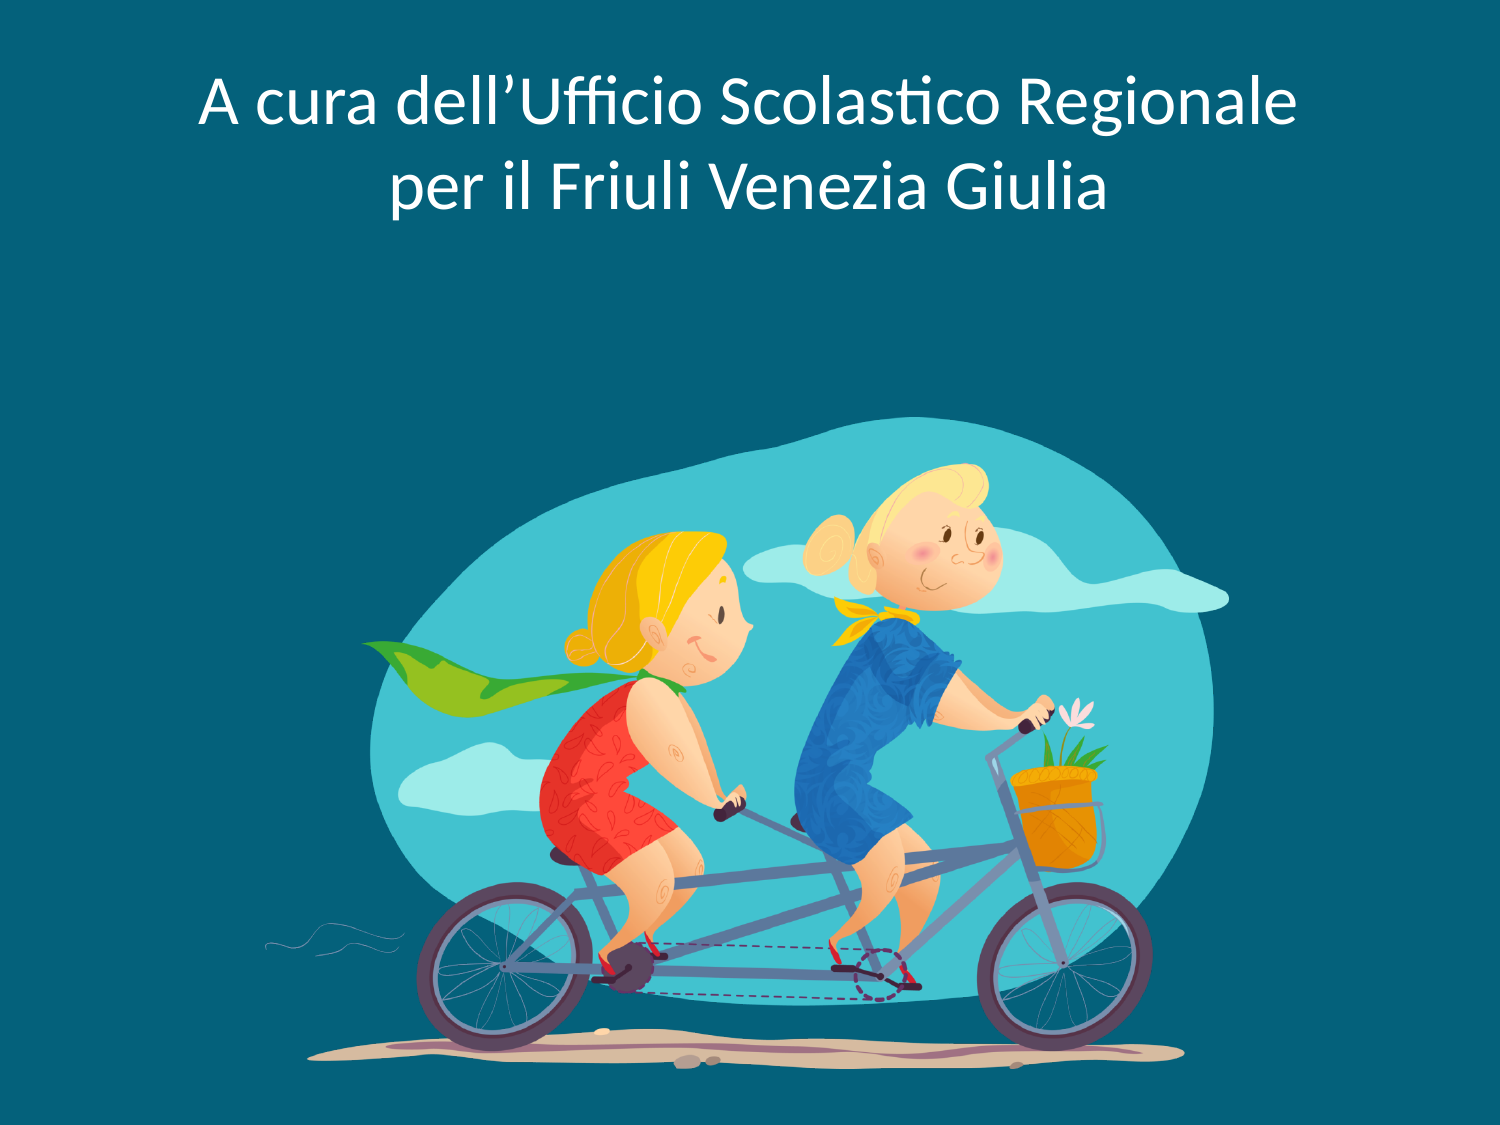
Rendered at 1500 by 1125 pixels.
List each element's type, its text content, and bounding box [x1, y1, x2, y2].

picture [309, 418, 1228, 1068]
title A cura dell’Ufficio Scolastico Regionale per il Friuli Venezia Giulia [75, 45, 1425, 233]
